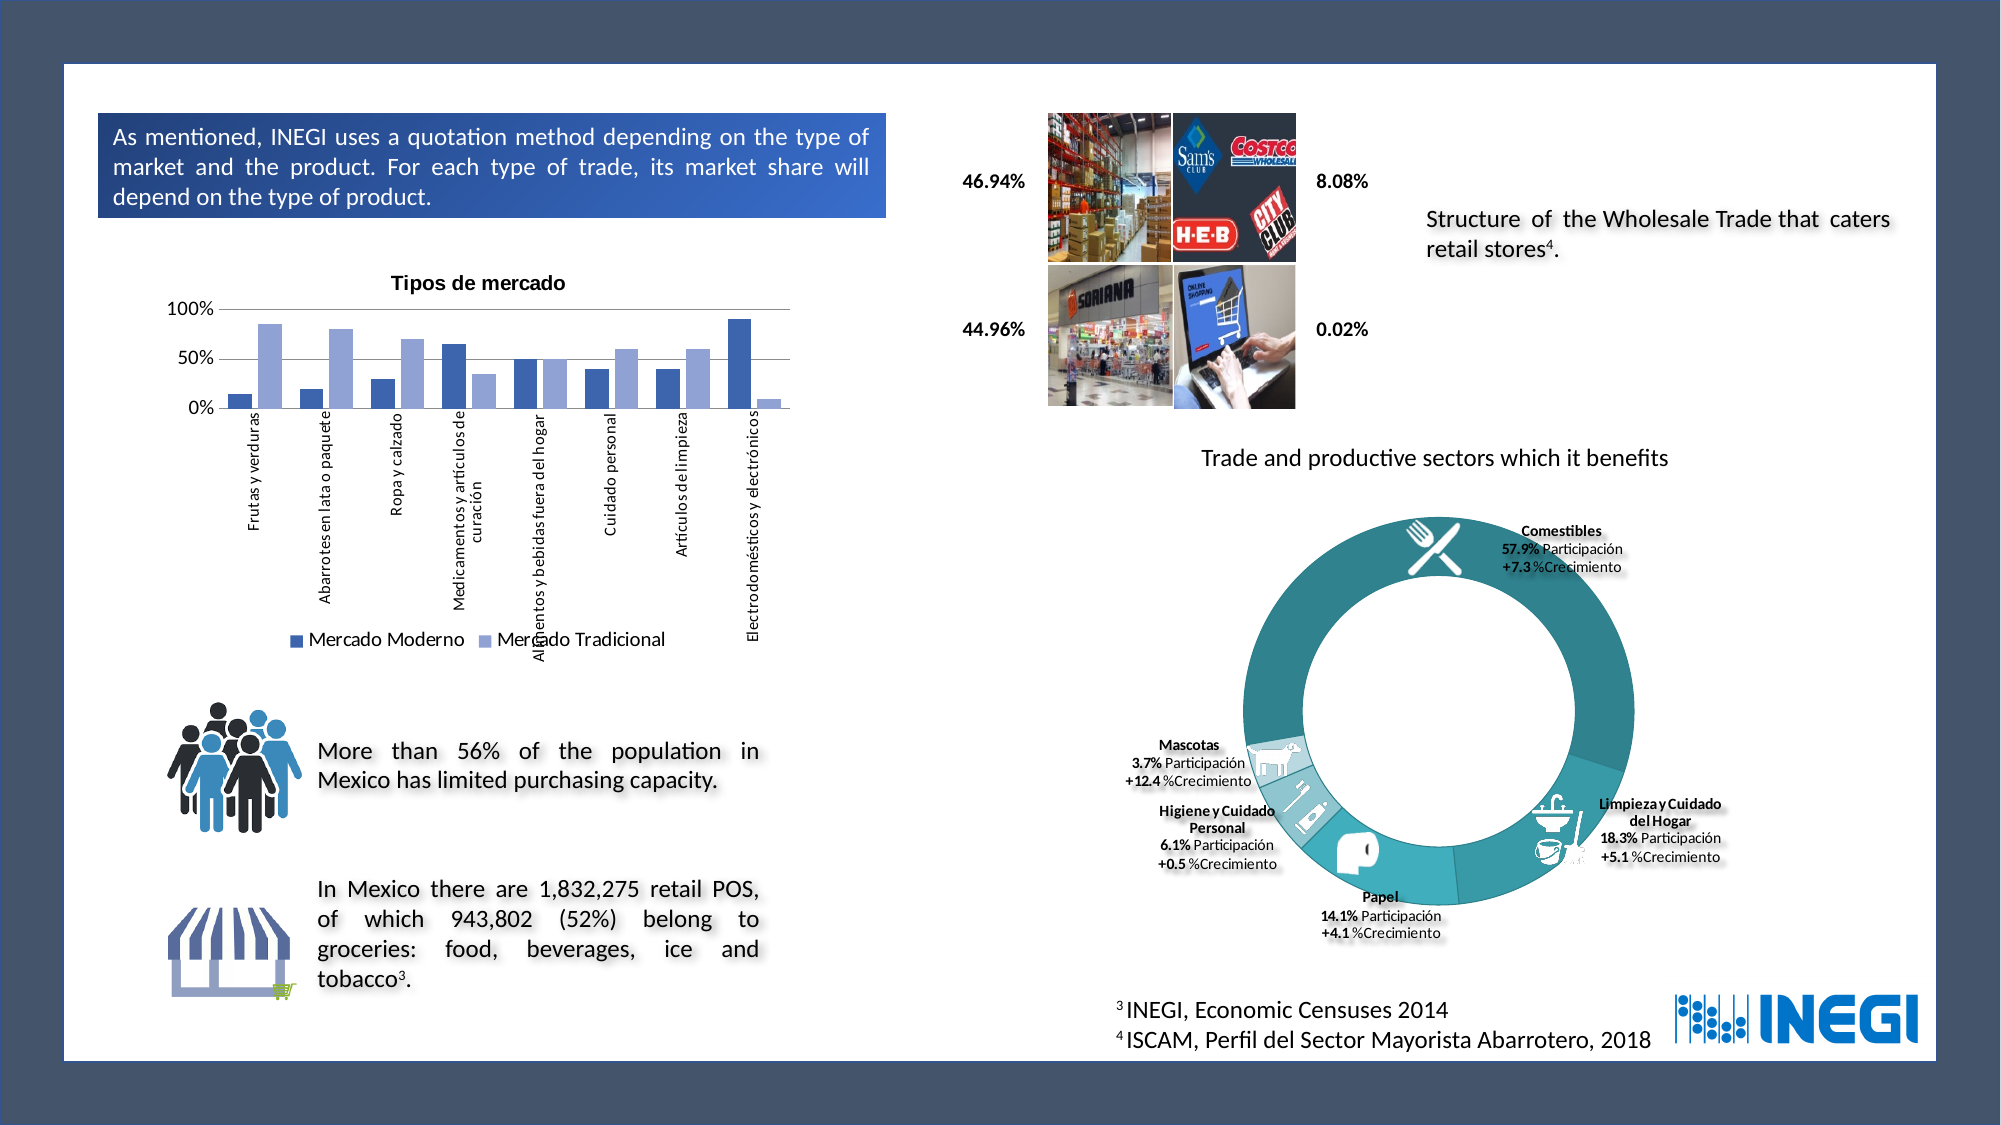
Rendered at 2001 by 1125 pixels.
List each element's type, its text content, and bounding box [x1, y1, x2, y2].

slide_number 9 [1412, 1054, 1863, 1103]
picture [167, 702, 302, 833]
text_box Structure of the Wholesale Trade that caters retail stores4. [1411, 195, 1906, 270]
picture [1093, 501, 1766, 961]
text_box 3 INEGI, Economic Censuses 2014 4 ISCAM, Perfil del Sector Mayorista Abarrotero, 2018 [1100, 993, 1921, 1054]
text_box Trade and productive sectors which it benefits [1166, 433, 1706, 479]
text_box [941, 113, 1390, 409]
text_box In Mexico there are 1,832,275 retail POS, of which 943,802 (52%) belong to groceries: food, beverages, ice and tobacco3. [302, 865, 776, 1001]
picture [1658, 976, 1936, 1060]
text_box As mentioned, INEGI uses a quotation method depending on the type of market and the product. For each type of trade, its market share will depend on the type of product. [98, 113, 886, 218]
text_box More than 56% of the population in Mexico has limited purchasing capacity. [302, 726, 776, 802]
chart [153, 250, 804, 663]
picture [168, 879, 299, 1010]
